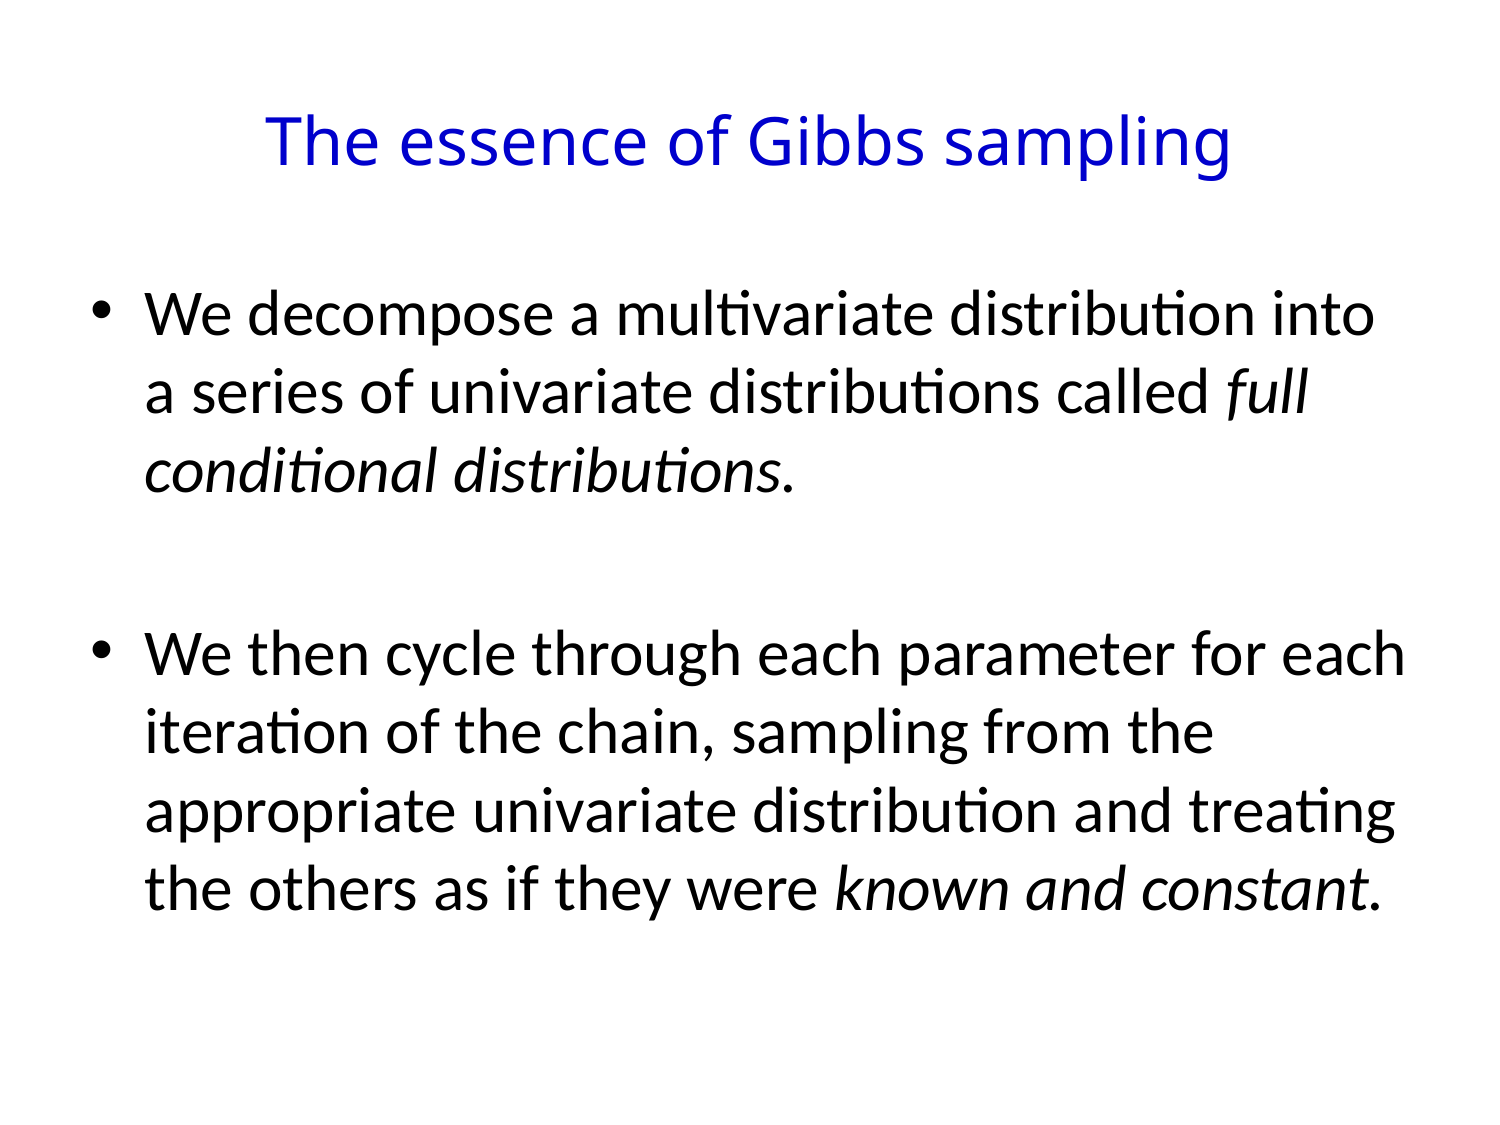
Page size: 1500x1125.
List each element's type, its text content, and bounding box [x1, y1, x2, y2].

title The essence of Gibbs sampling [75, 45, 1425, 233]
list We decompose a multivariate distribution into a series of univariate distributions called full conditional distributions. We then cycle through each parameter for each iteration of the chain, sampling from the appropriate univariate distribution and treating the others as if they were known and constant. [75, 262, 1425, 1005]
